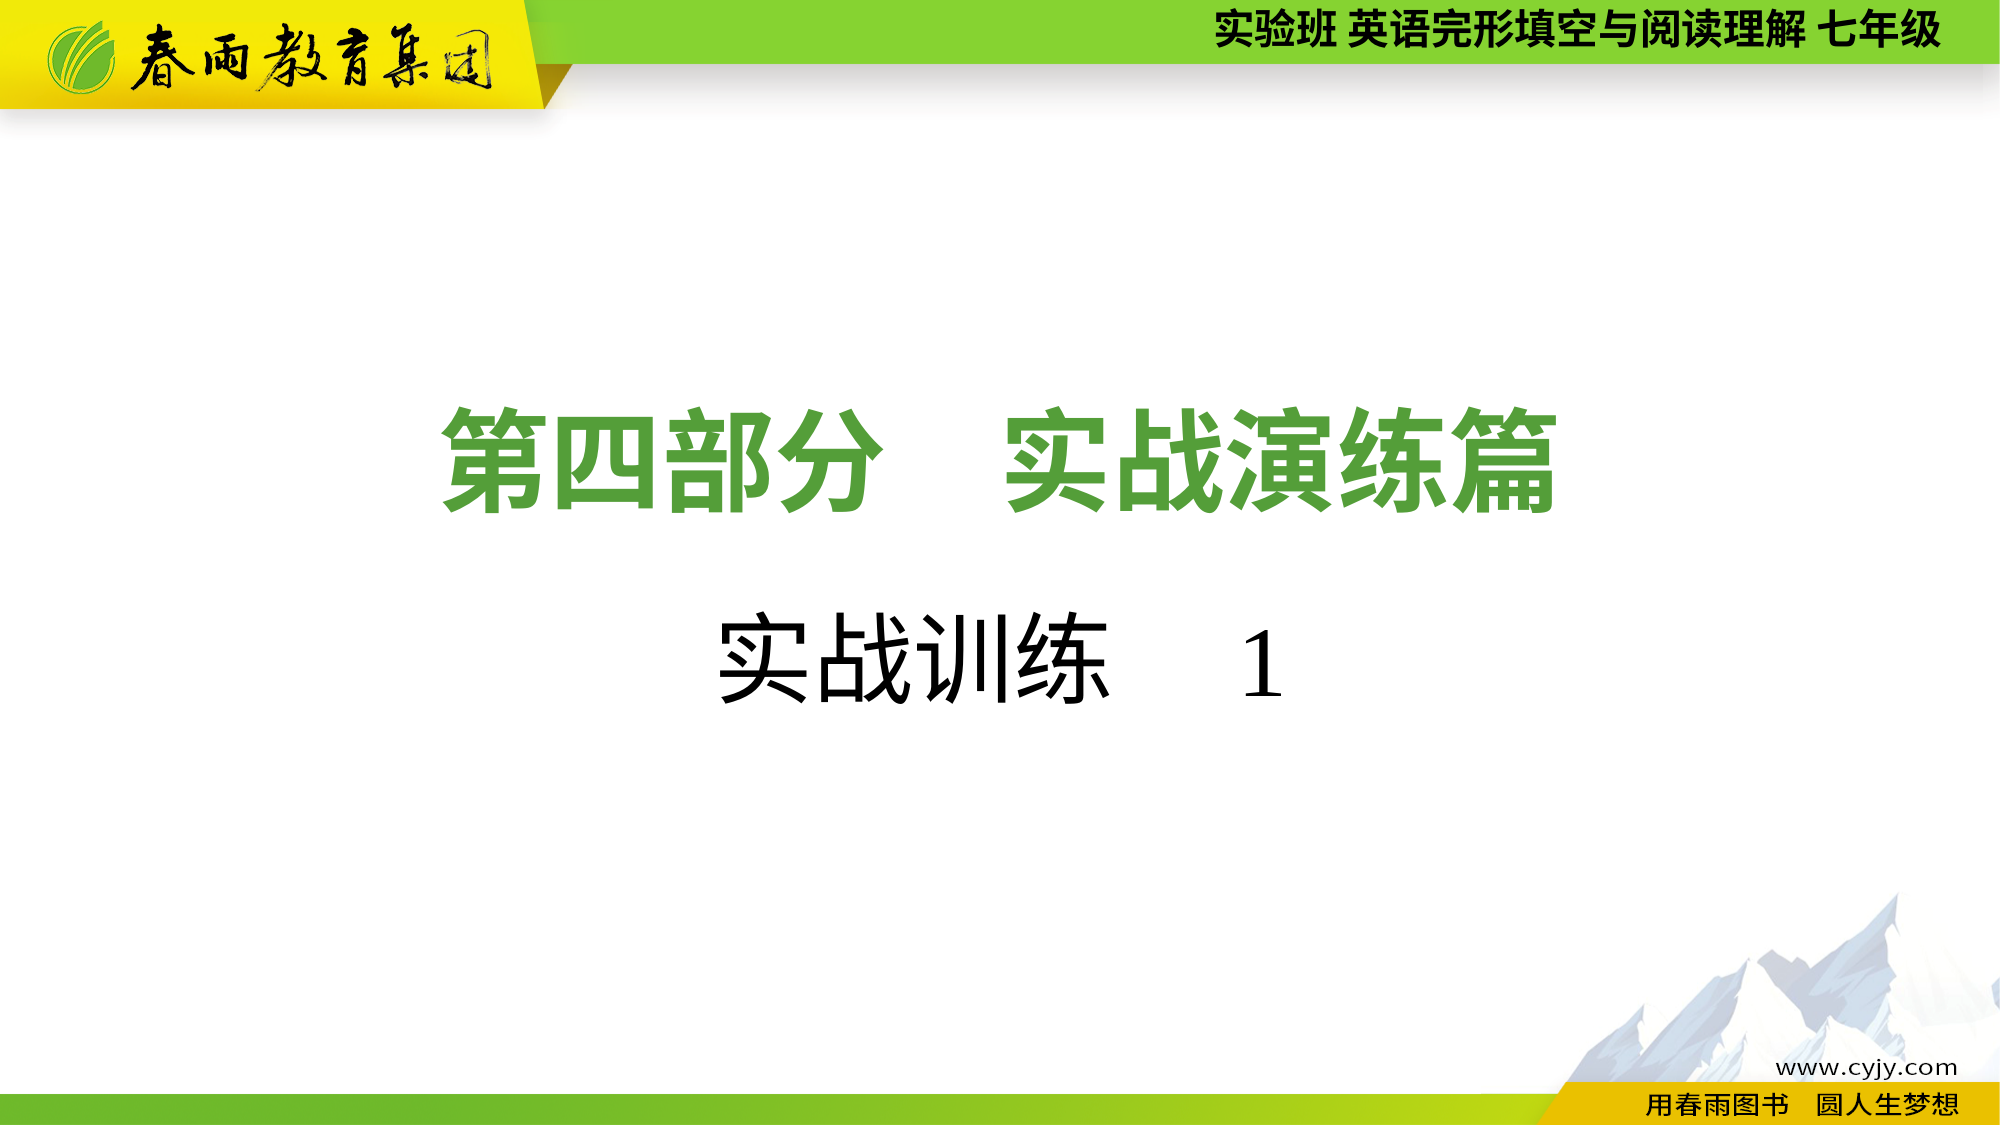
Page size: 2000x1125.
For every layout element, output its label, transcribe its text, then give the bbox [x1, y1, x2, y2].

text_box 实战训练 1 [54, 528, 1946, 724]
picture [0, 0, 2000, 1125]
text_box 第四部分 实战演练篇 [54, 316, 1946, 528]
